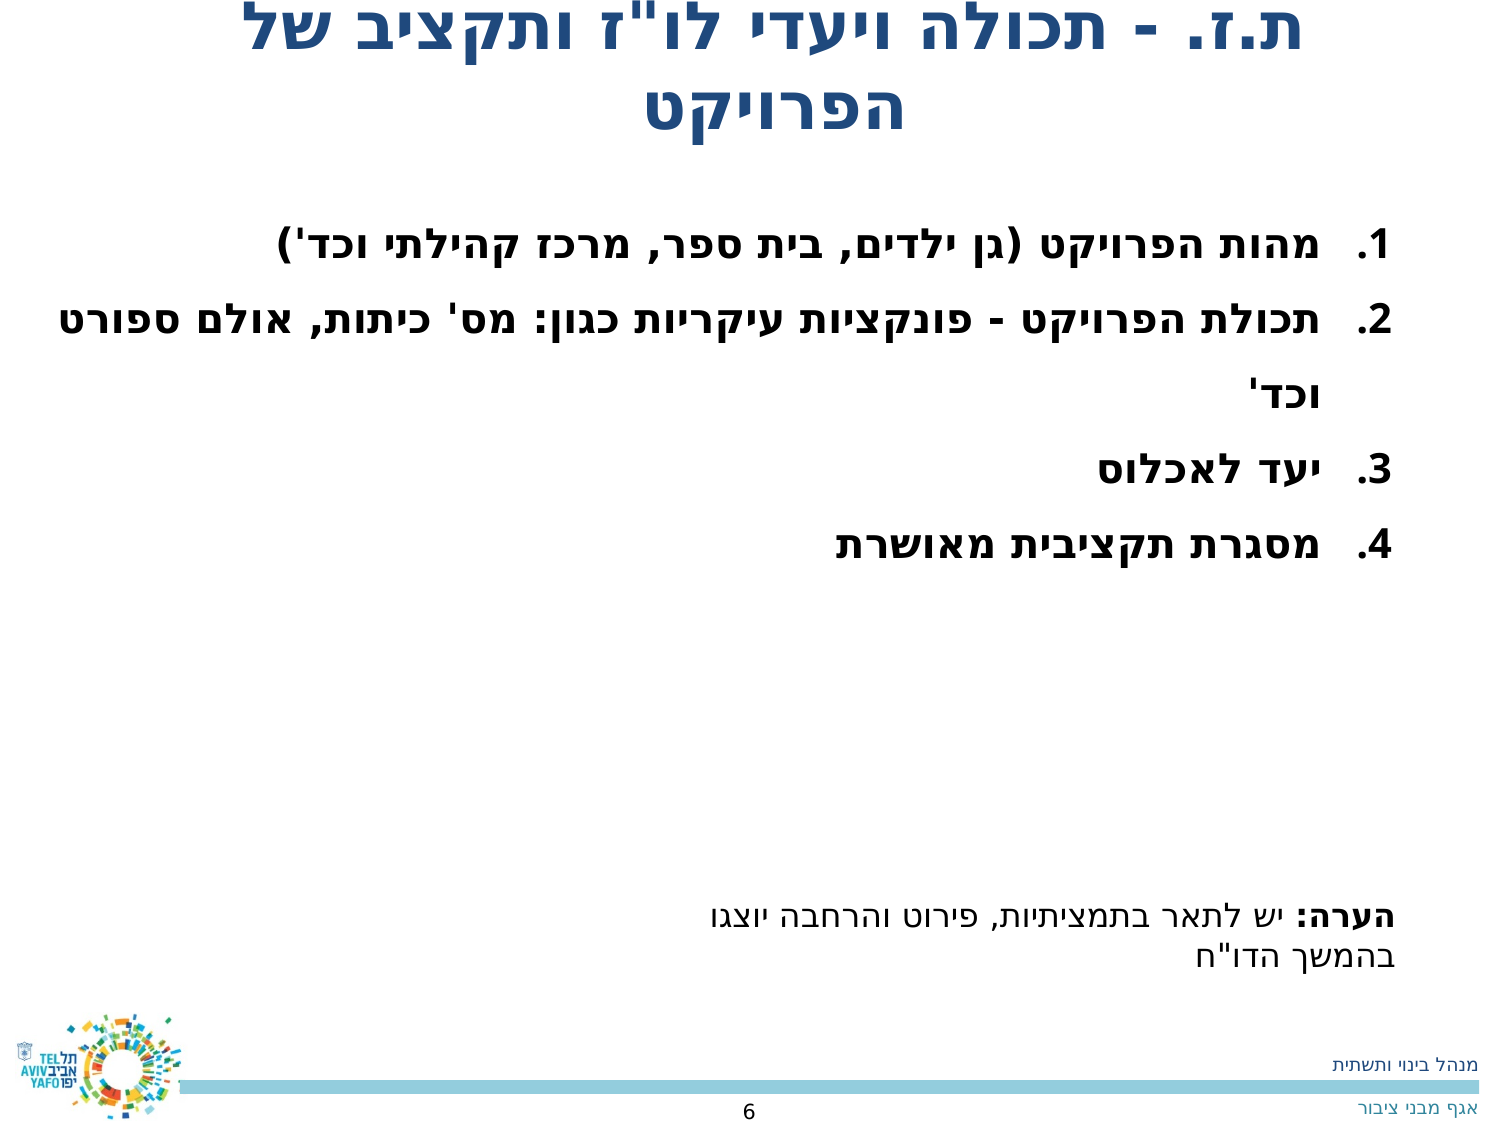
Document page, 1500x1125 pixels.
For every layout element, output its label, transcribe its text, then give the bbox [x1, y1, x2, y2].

text_box ת.ז. - תכולה ויעדי לו"ז ותקציב של הפרויקט [168, 10, 1381, 115]
picture [15, 1012, 188, 1121]
text_box הערה: יש לתאר בתמציתיות, פירוט והרחבה יוצגו בהמשך הדו"ח [584, 893, 1412, 976]
text_box מהות הפרויקט (גן ילדים, בית ספר, מרכז קהילתי וכד') תכולת הפרויקט - פונקציות עיקריות כגון: מס' כיתות, אולם ספורט וכד' יעד לאכלוס מסגרת תקציבית מאושרת [41, 184, 1487, 575]
